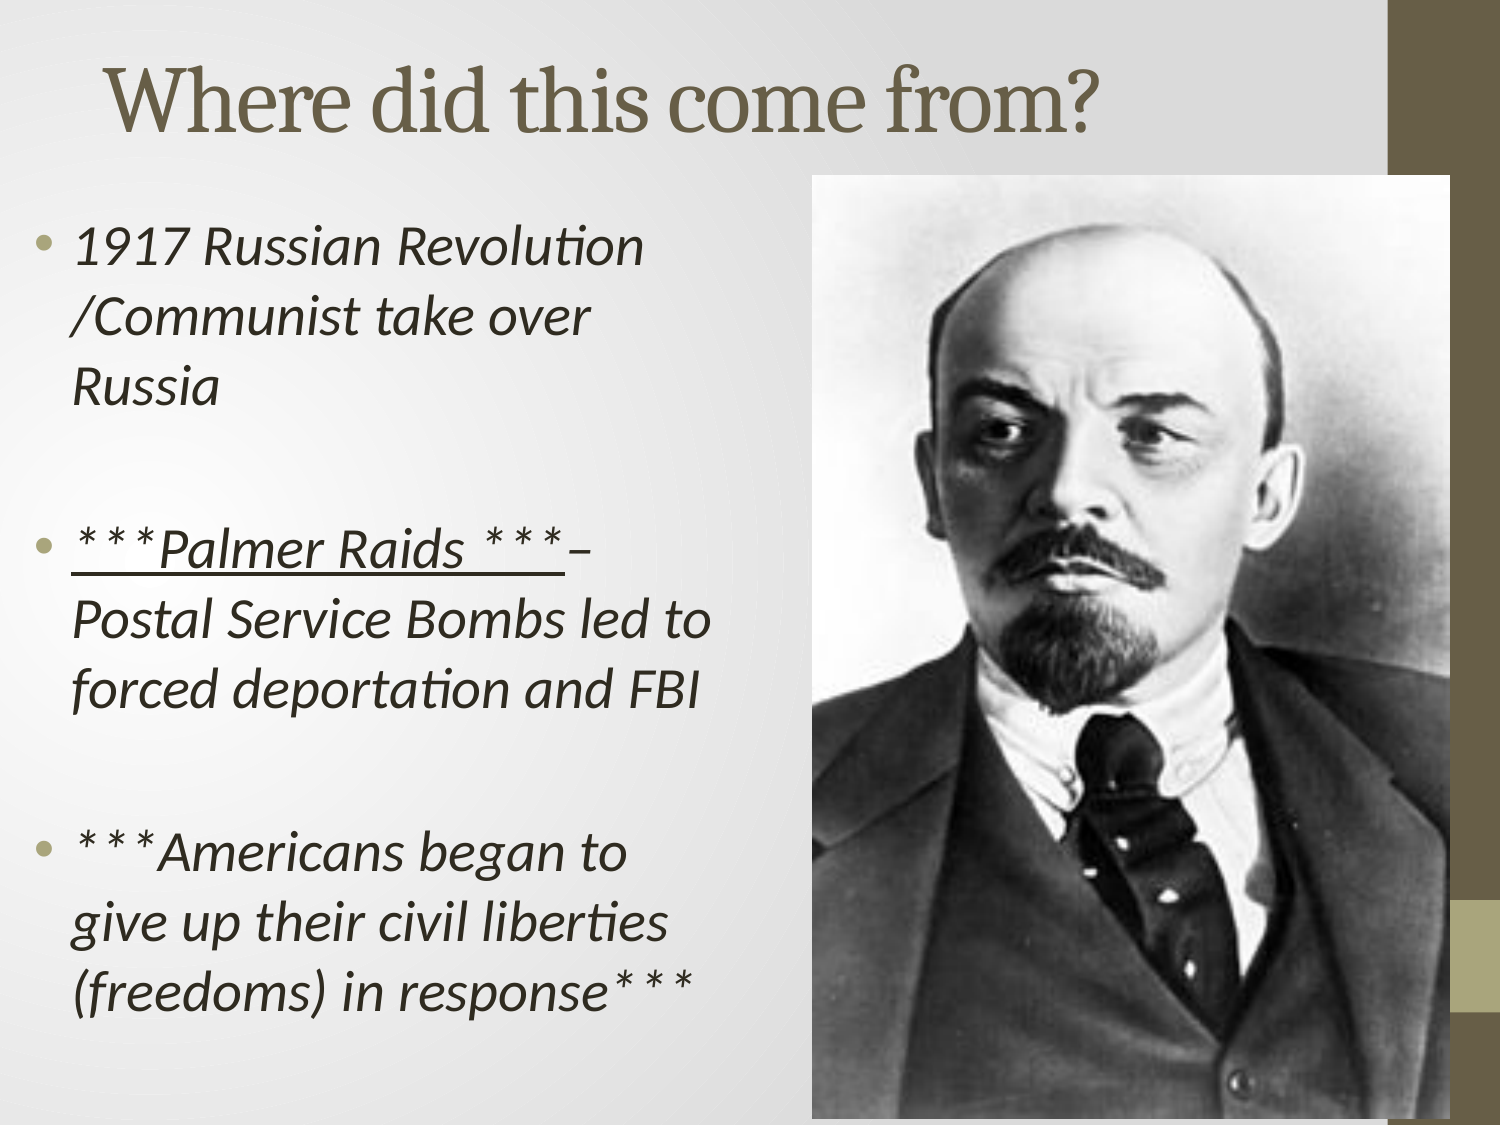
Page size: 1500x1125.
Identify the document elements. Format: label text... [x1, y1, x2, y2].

title Where did this come from? [87, 0, 1338, 188]
picture [811, 174, 1450, 1120]
list 1917 Russian Revolution /Communist take over Russia ***Palmer Raids ***– Postal Service Bombs led to forced deportation and FBI ***Americans began to give up their civil liberties (freedoms) in response*** [0, 200, 738, 1125]
